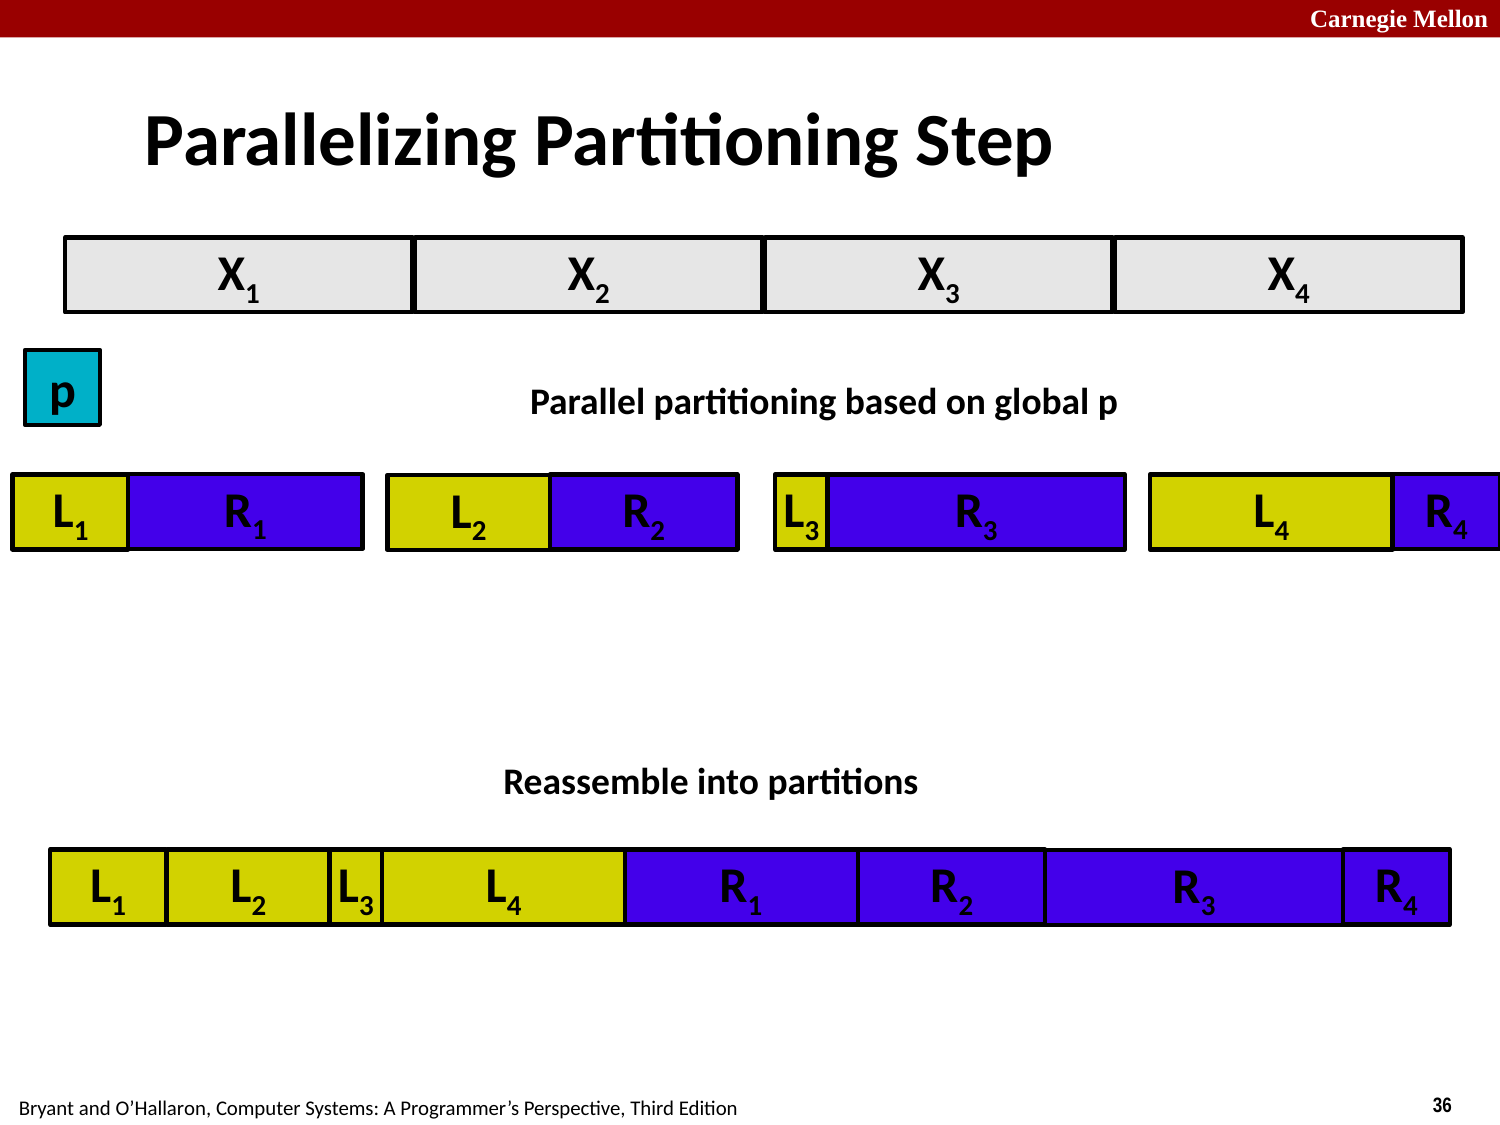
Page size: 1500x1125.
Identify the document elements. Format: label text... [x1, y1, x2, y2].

text_box L3 [774, 474, 827, 550]
text_box R2 [857, 849, 1045, 925]
text_box X1 [65, 237, 413, 313]
text_box L4 [1149, 474, 1393, 550]
text_box L3 [329, 849, 382, 925]
text_box R3 [827, 474, 1125, 550]
text_box X3 [765, 237, 1113, 313]
text_box L2 [167, 849, 329, 925]
text_box L2 [387, 474, 549, 550]
title Parallelizing Partitioning Step [129, 72, 1376, 199]
text_box L4 [382, 849, 625, 925]
text_box X4 [1115, 237, 1463, 313]
text_box X2 [415, 237, 763, 313]
text_box R3 [1045, 849, 1342, 925]
text_box R4 [1342, 849, 1450, 925]
text_box R1 [625, 849, 857, 925]
text_box R2 [549, 474, 738, 550]
text_box p [24, 349, 100, 425]
text_box L1 [12, 474, 129, 550]
text_box R4 [1392, 474, 1500, 549]
text_box Reassemble into partitions [488, 749, 935, 810]
text_box Parallel partitioning based on global p [515, 369, 1134, 430]
text_box R1 [128, 474, 363, 549]
text_box L1 [50, 849, 166, 925]
